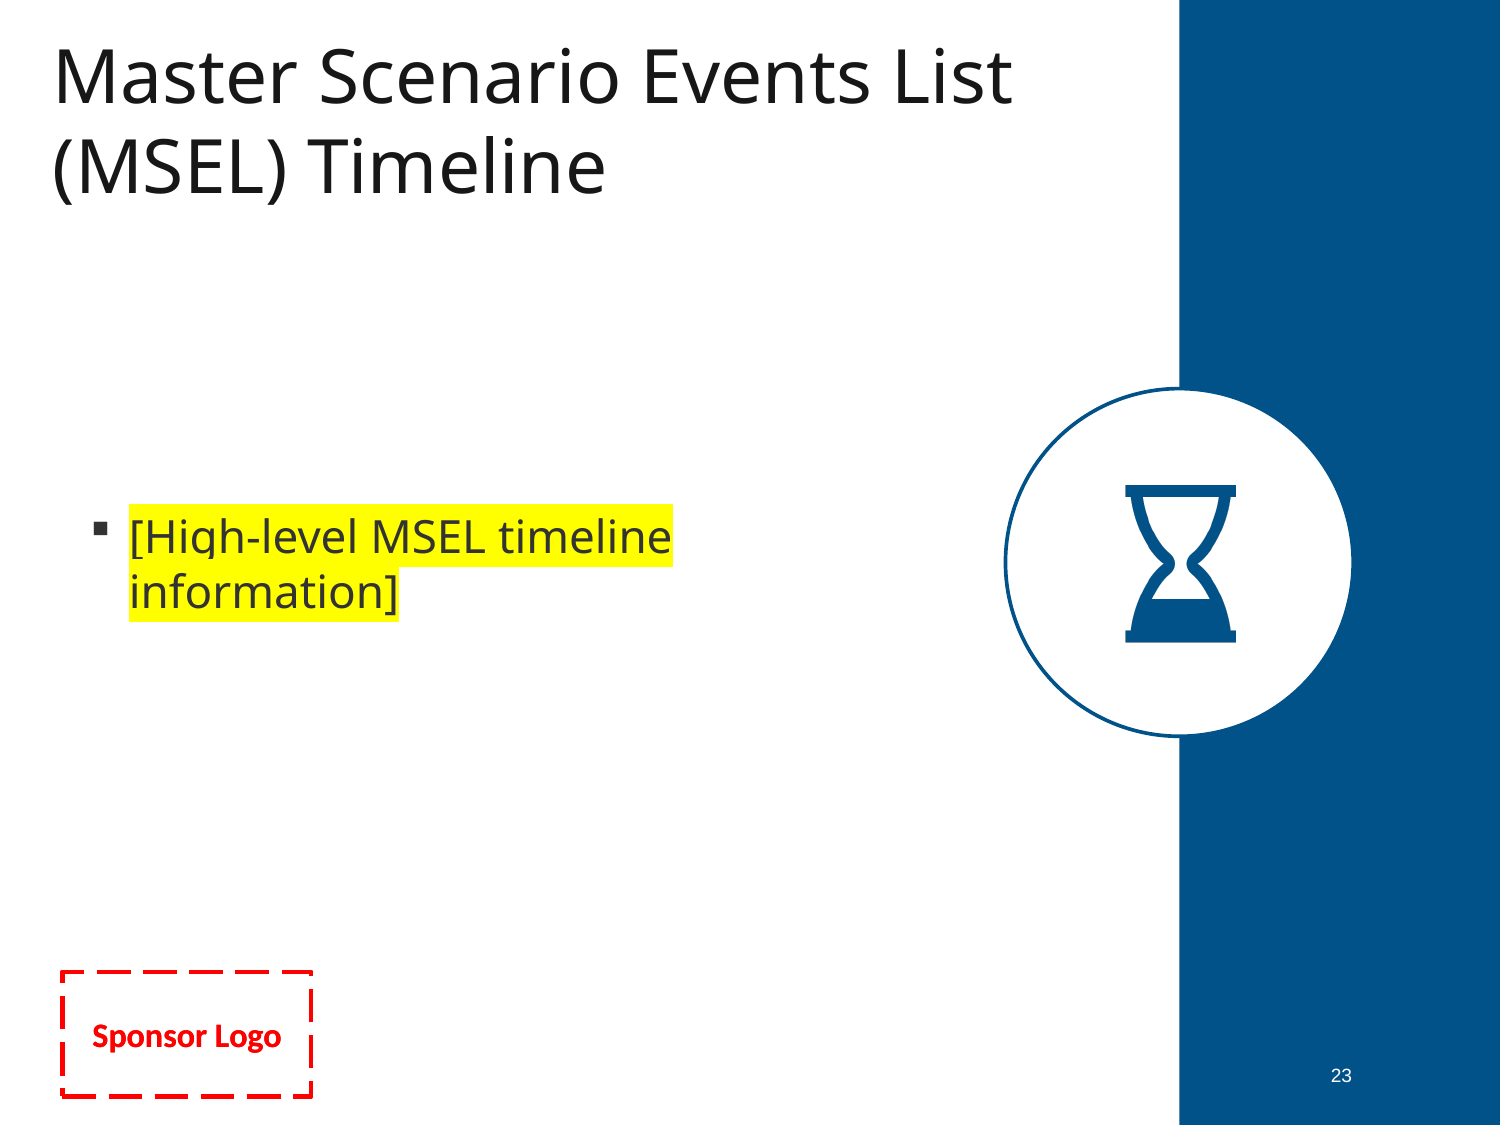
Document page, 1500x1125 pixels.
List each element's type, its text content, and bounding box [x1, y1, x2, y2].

text_box [1003, 386, 1356, 739]
slide_number 23 [1242, 1052, 1368, 1098]
list [High-level MSEL timeline information] [75, 251, 901, 874]
text_box [1177, 0, 1500, 1125]
picture [1086, 469, 1275, 658]
title Master Scenario Events List (MSEL) Timeline [37, 36, 1177, 200]
